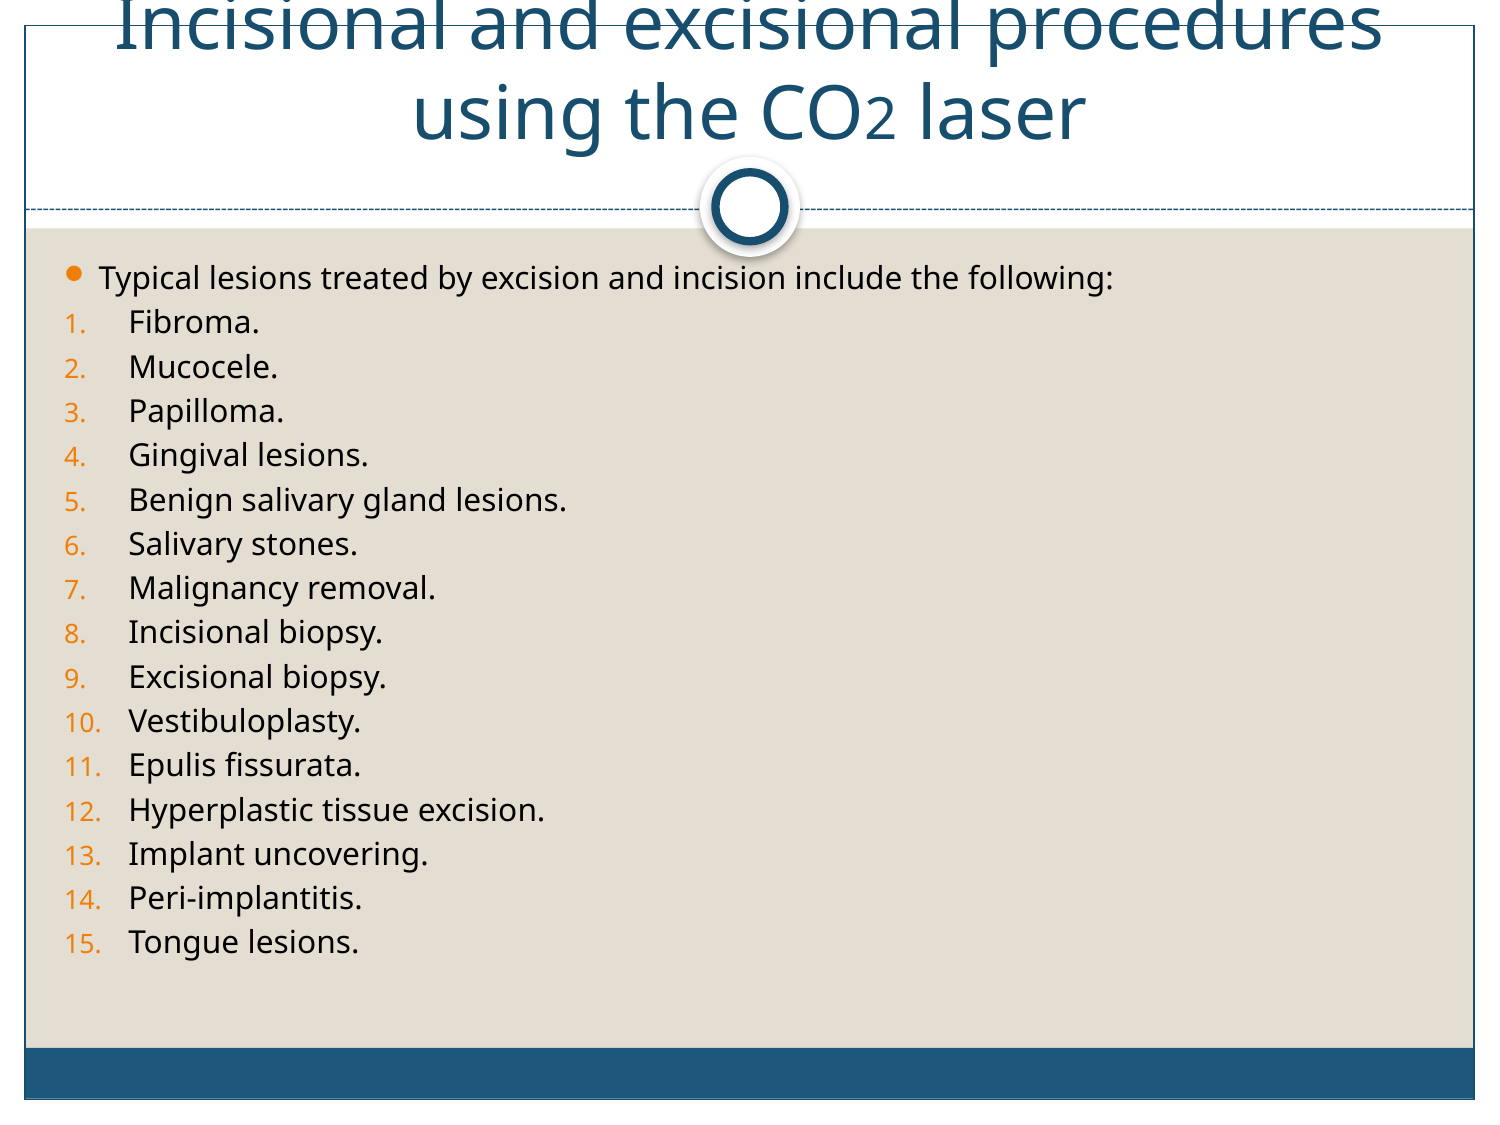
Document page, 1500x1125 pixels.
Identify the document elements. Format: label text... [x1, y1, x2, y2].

title Incisional and excisional procedures using the CO2 laser [49, 37, 1450, 162]
list Typical lesions treated by excision and incision include the following: Fibroma. Mucocele. Papilloma. Gingival lesions. Benign salivary gland lesions. Salivary stones. Malignancy removal. Incisional biopsy. Excisional biopsy. Vestibuloplasty. Epulis fissurata. Hyperplastic tissue excision. Implant uncovering. Peri-implantitis. Tongue lesions. [49, 250, 1445, 1001]
